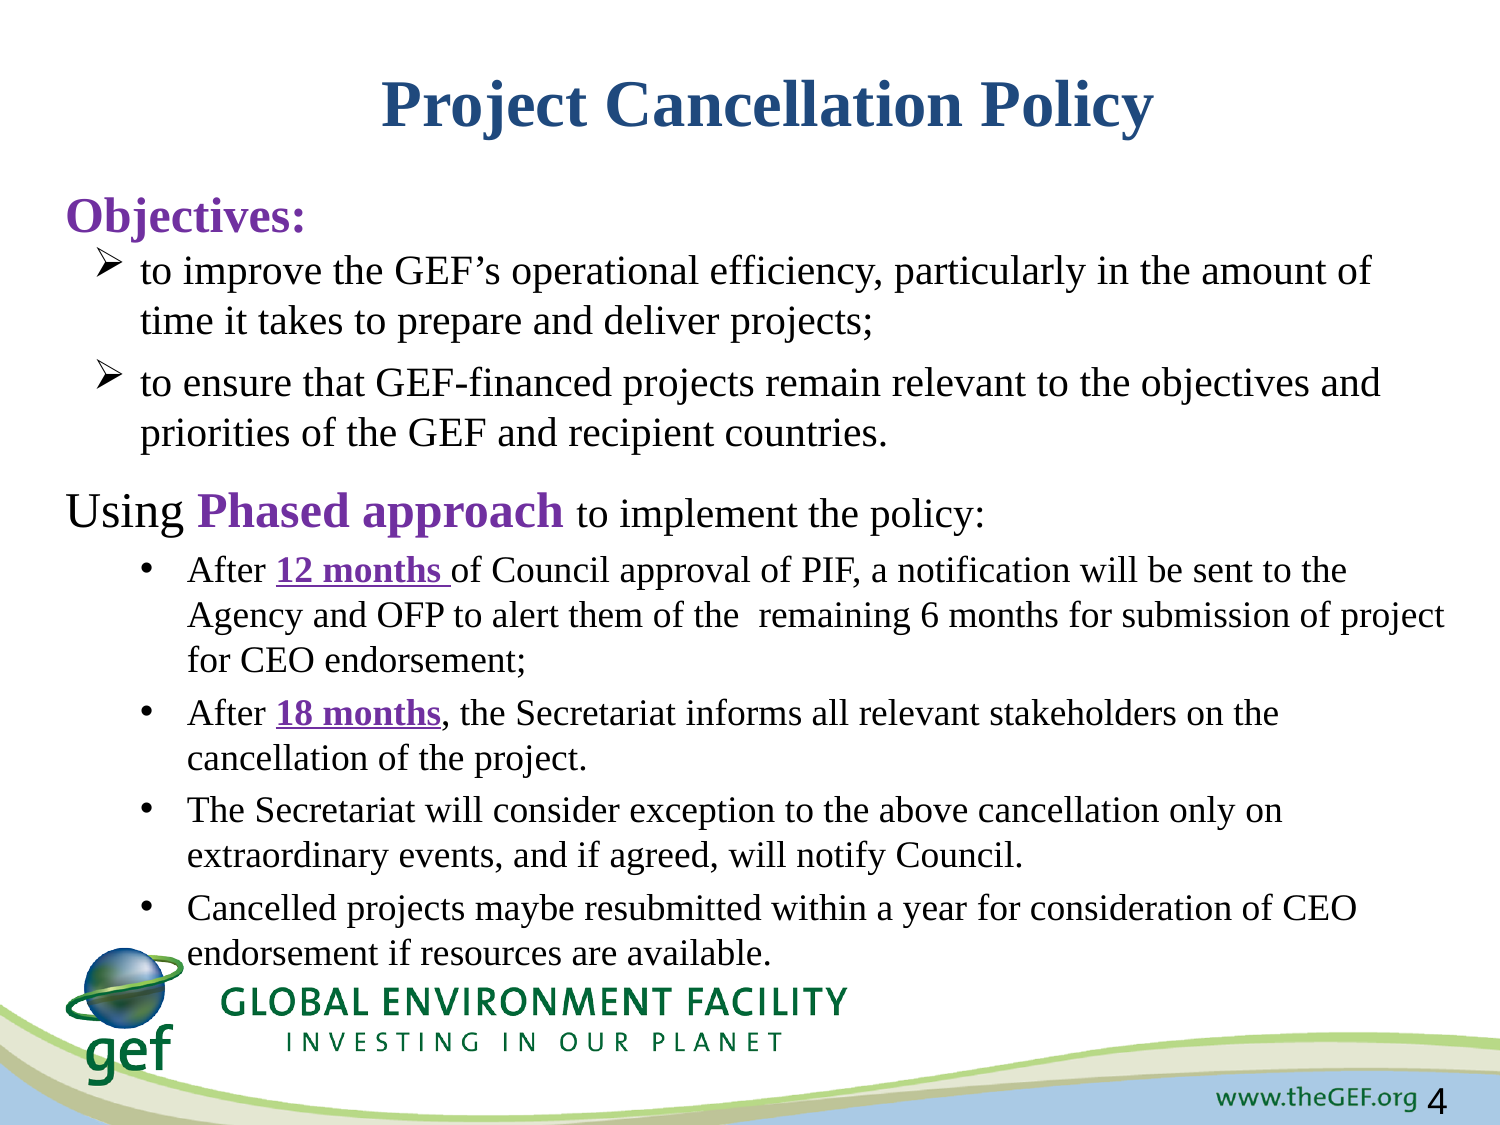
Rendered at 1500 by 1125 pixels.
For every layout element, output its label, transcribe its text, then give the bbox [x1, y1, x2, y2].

picture [0, 920, 1500, 1125]
list Objectives: to improve the GEF’s operational efficiency, particularly in the amount of time it takes to prepare and deliver projects; to ensure that GEF-financed projects remain relevant to the objectives and priorities of the GEF and recipient countries. Using Phased approach to implement the policy: After 12 months of Council approval of PIF, a notification will be sent to the Agency and OFP to alert them of the remaining 6 months for submission of project for CEO endorsement; After 18 months, the Secretariat informs all relevant stakeholders on the cancellation of the project. The Secretariat will consider exception to the above cancellation only on extraordinary events, and if agreed, will notify Council. Cancelled projects maybe resubmitted within a year for consideration of CEO endorsement if resources are available. [49, 174, 1463, 976]
title Project Cancellation Policy [112, 24, 1426, 174]
